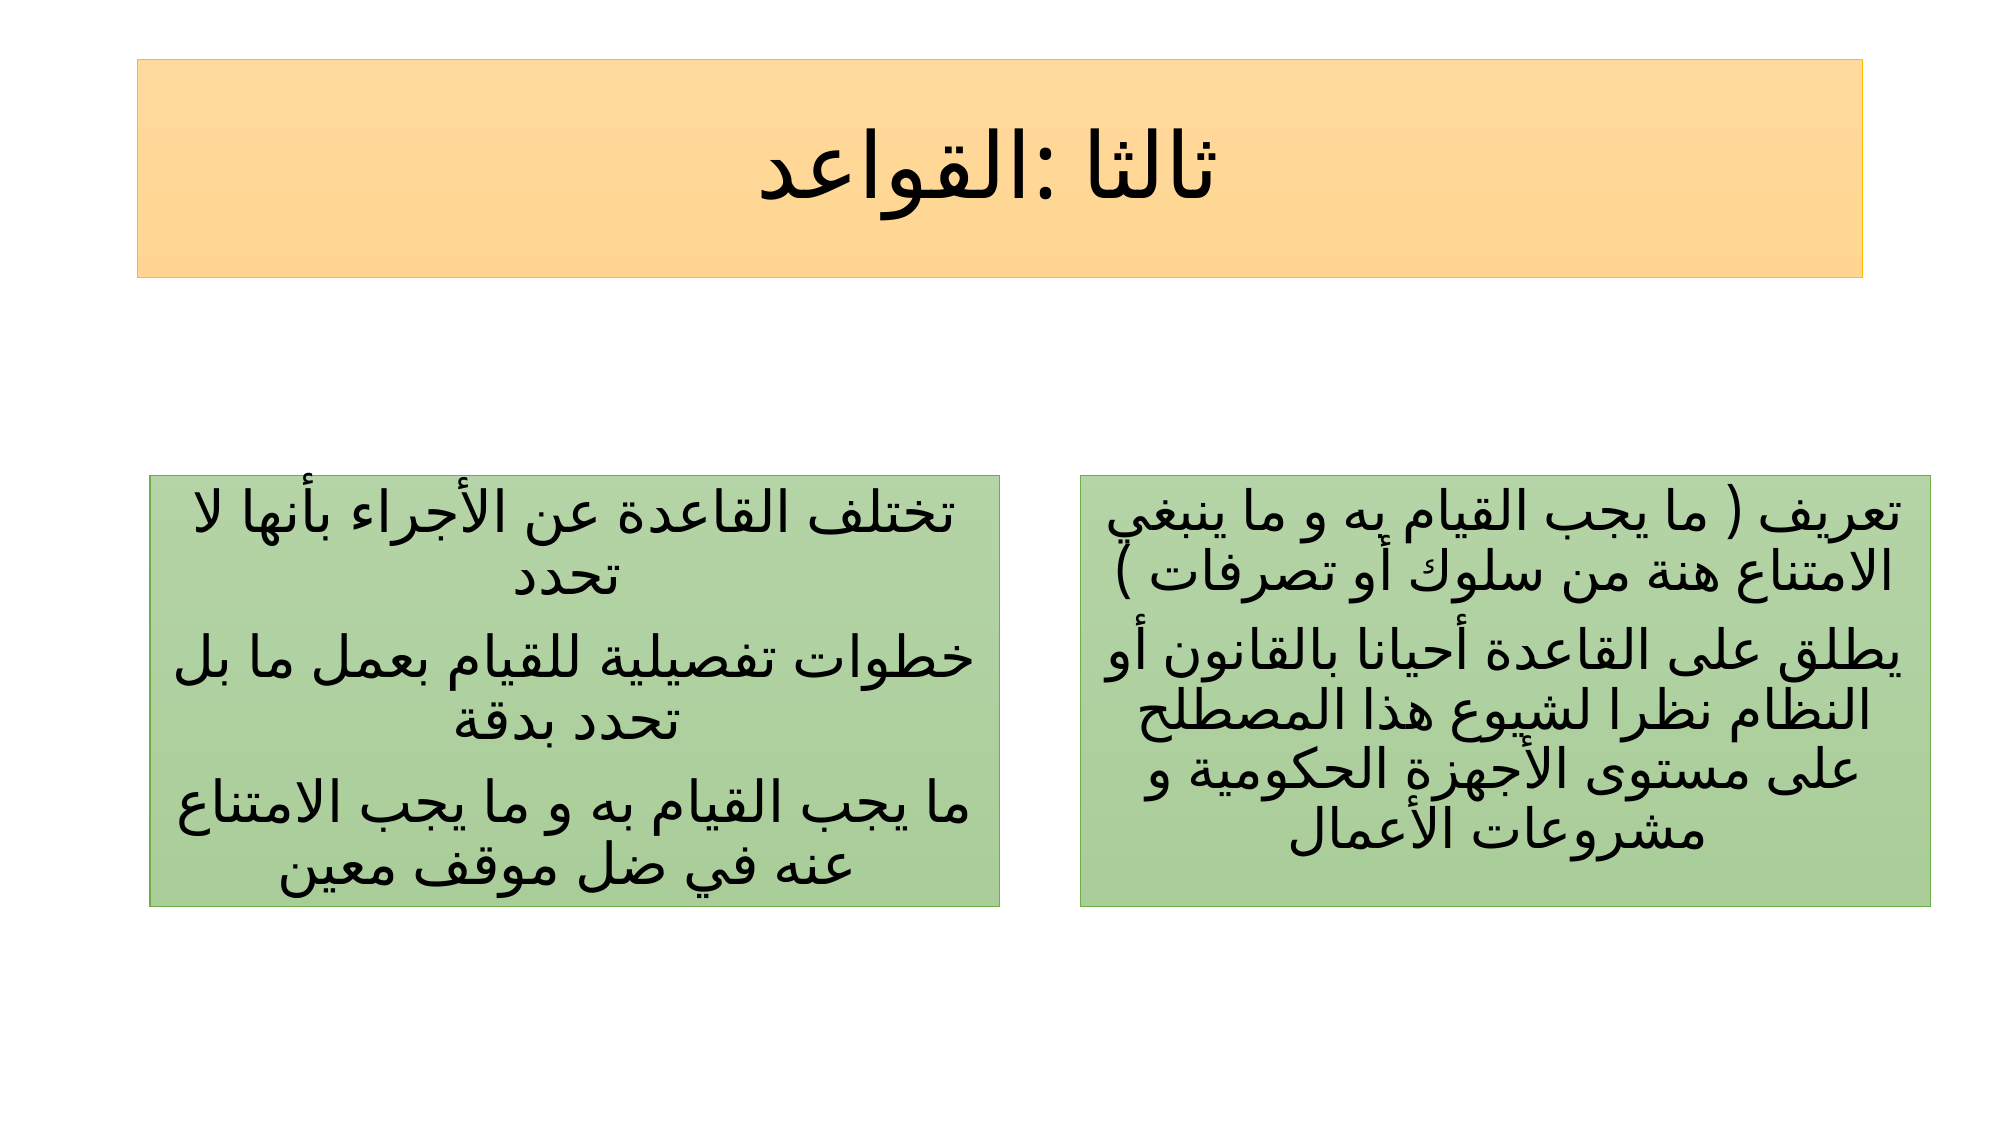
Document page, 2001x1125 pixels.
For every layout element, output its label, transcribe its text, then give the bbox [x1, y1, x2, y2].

title ثالثا :القواعد [137, 59, 1863, 278]
list تعريف ( ما يجب القيام به و ما ينبغي الامتناع هنة من سلوك أو تصرفات ) يطلق على القاعدة أحيانا بالقانون أو النظام نظرا لشيوع هذا المصطلح على مستوى الأجهزة الحكومية و مشروعات الأعمال [1080, 475, 1931, 907]
list تختلف القاعدة عن الأجراء بأنها لا تحدد خطوات تفصيلية للقيام بعمل ما بل تحدد بدقة ما يجب القيام به و ما يجب الامتناع عنه في ضل موقف معين [149, 475, 1000, 907]
